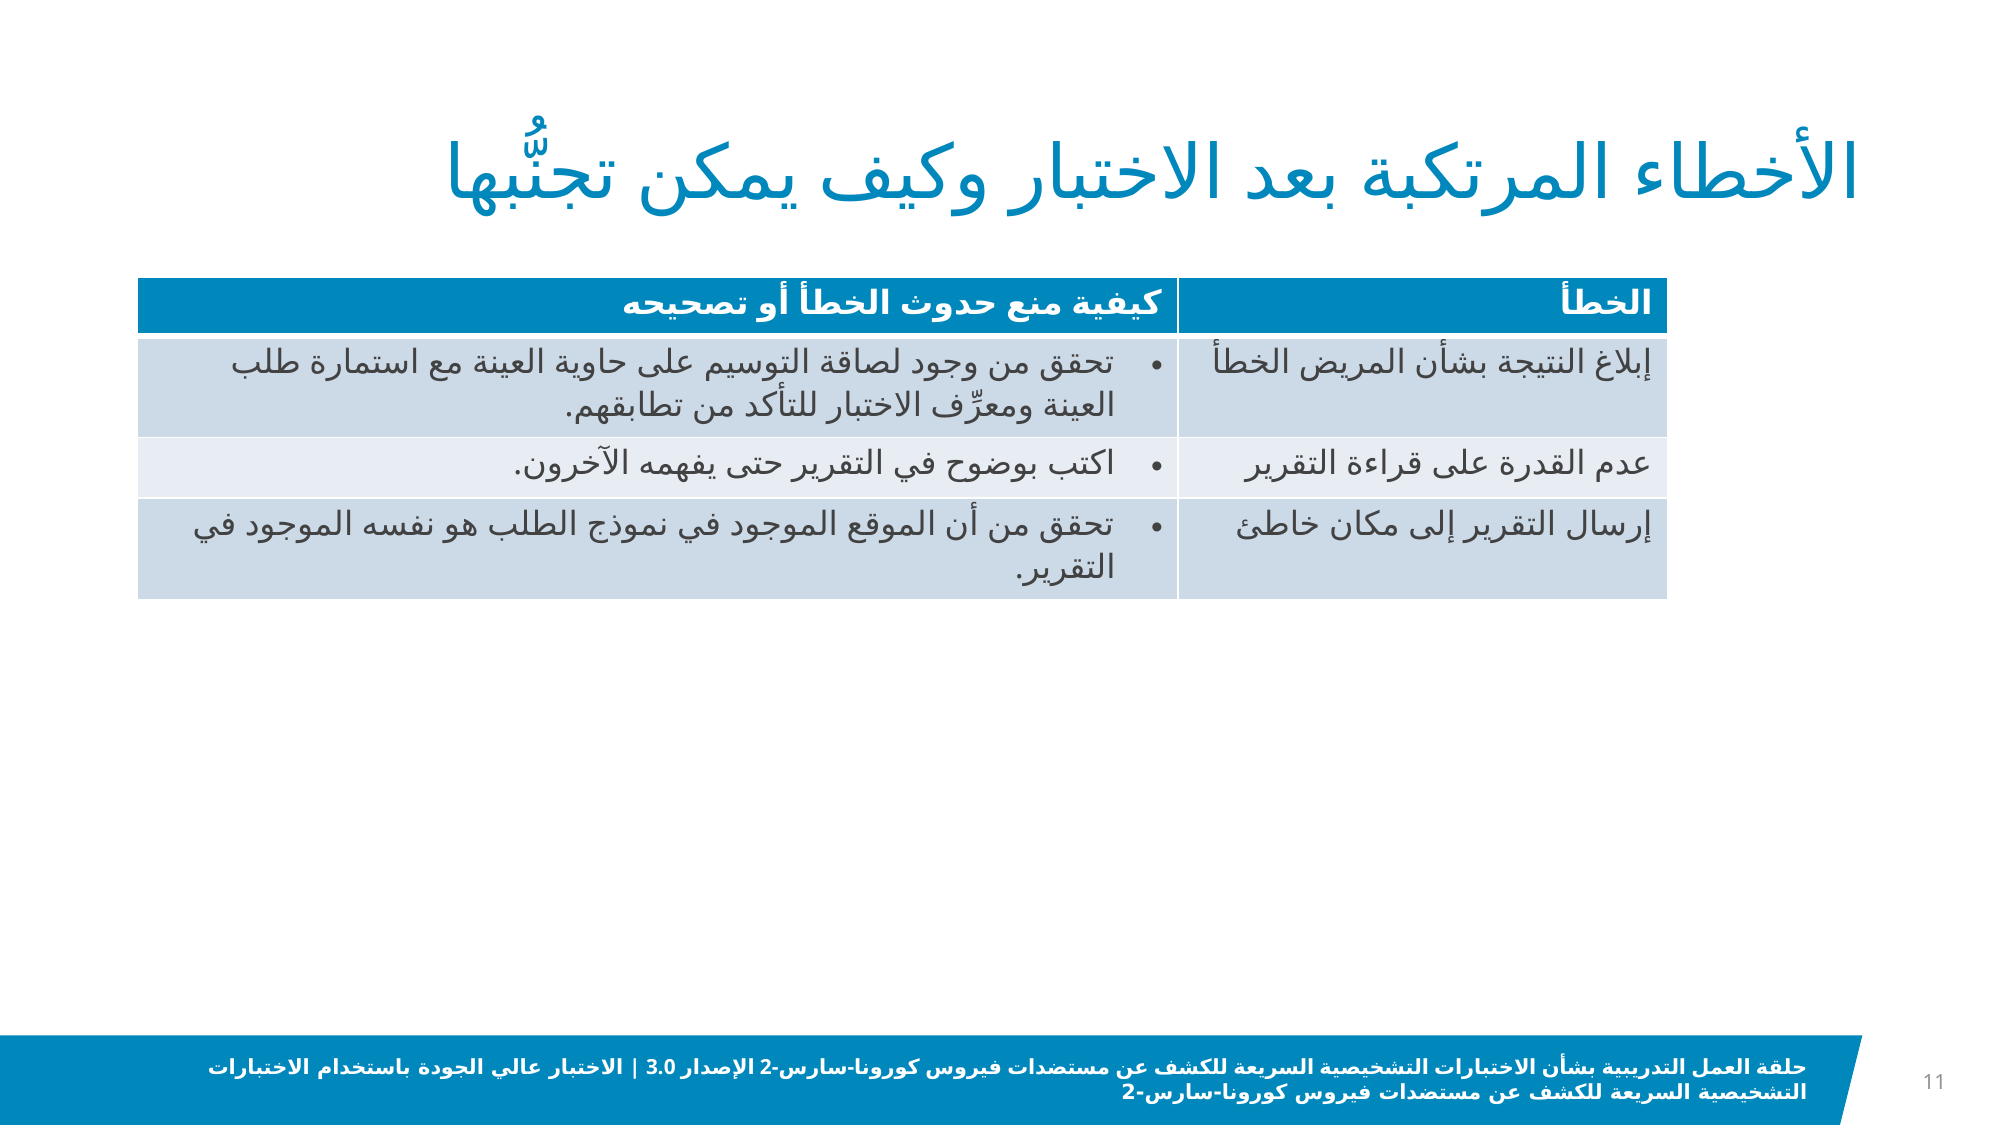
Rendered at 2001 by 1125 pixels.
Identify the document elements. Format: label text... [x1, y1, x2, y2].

table_cell تحقق من أن الموقع الموجود في نموذج الطلب هو نفسه الموجود في التقرير. [138, 499, 1177, 599]
table_cell إرسال التقرير إلى مكان خاطئ [1179, 499, 1667, 599]
slide_number 11 [1862, 1035, 1947, 1125]
table_header كيفية منع حدوث الخطأ أو تصحيحه [138, 278, 1177, 333]
table_cell إبلاغ النتيجة بشأن المريض الخطأ [1179, 339, 1667, 437]
table_cell اكتب بوضوح في التقرير حتى يفهمه الآخرون. [138, 438, 1177, 497]
title الأخطاء المرتكبة بعد الاختبار وكيف يمكن تجنُّبها [137, 59, 1863, 215]
table_cell تحقق من وجود لصاقة التوسيم على حاوية العينة مع استمارة طلب العينة ومعرِّف الاختبار للتأكد من تطابقهم. [138, 339, 1177, 437]
footer حلقة العمل التدريبية بشأن الاختبارات التشخيصية السريعة للكشف عن مستضدات فيروس كورونا-سارس-2 الإصدار 3.0 | الاختبار عالي الجودة باستخدام الاختبارات التشخيصية السريعة للكشف عن مستضدات فيروس كورونا-سارس-2 [192, 1037, 1808, 1120]
table_cell عدم القدرة على قراءة التقرير [1179, 438, 1667, 497]
table_header الخطأ [1179, 278, 1667, 333]
